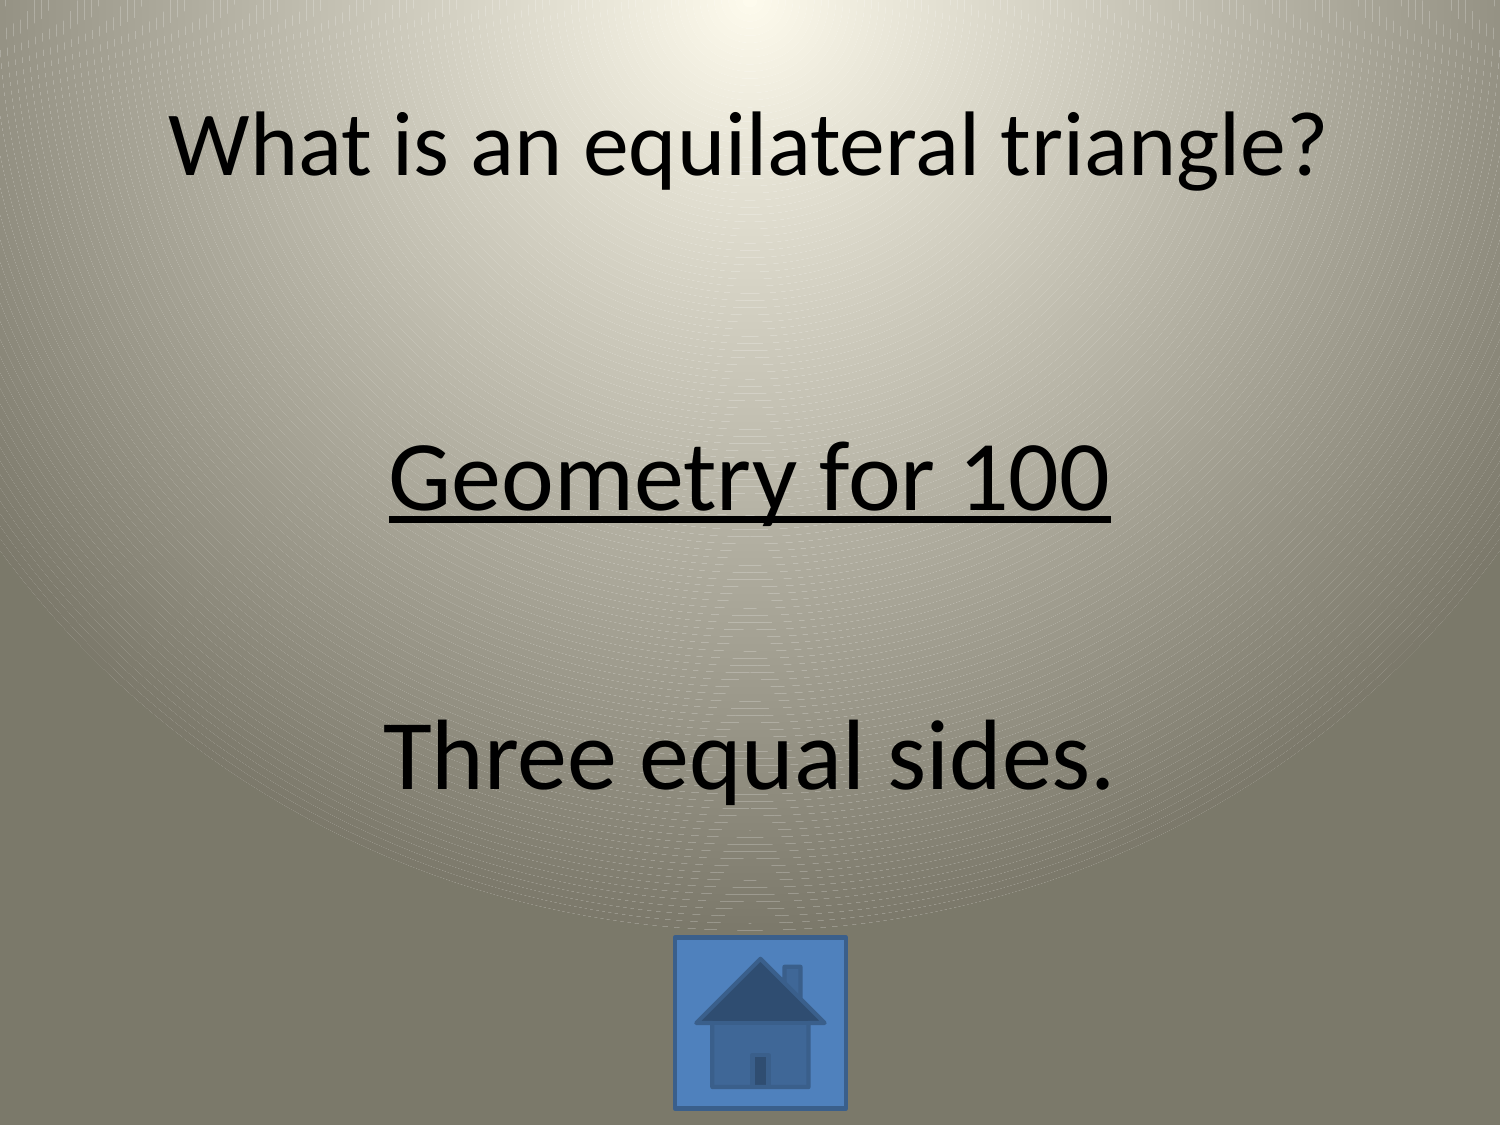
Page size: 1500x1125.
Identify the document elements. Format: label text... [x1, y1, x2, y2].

list Geometry for 100 Three equal sides. [75, 262, 1425, 888]
title What is an equilateral triangle? [75, 45, 1425, 233]
text_box [673, 935, 848, 1111]
